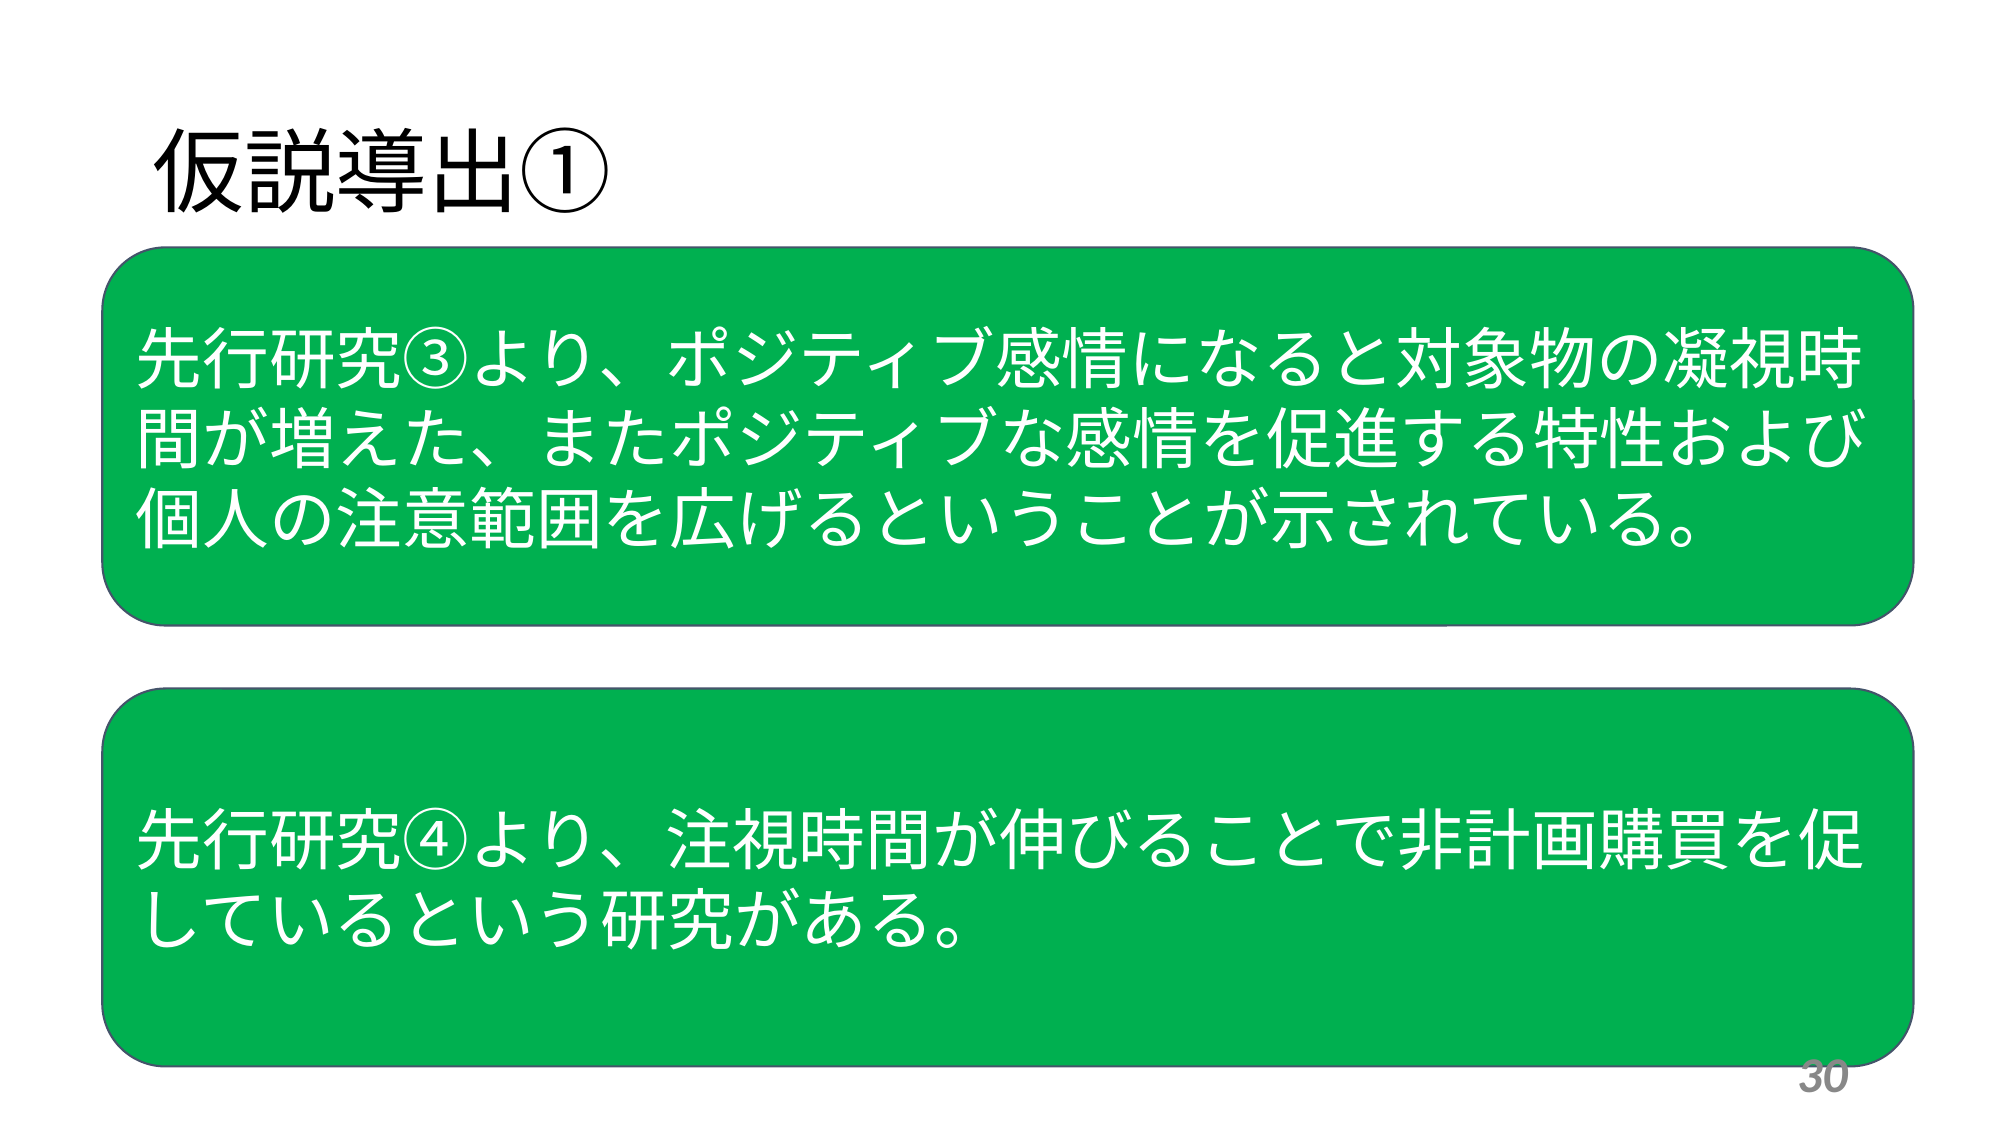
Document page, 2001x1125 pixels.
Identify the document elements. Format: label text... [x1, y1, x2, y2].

text_box 先行研究④より、注視時間が伸びることで非計画購買を促しているという研究がある。 [102, 688, 1914, 1067]
slide_number 30 [1412, 1042, 1863, 1103]
text_box 先行研究③より、ポジティブ感情になると対象物の凝視時間が増えた、またポジティブな感情を促進する特性および個人の注意範囲を広げるということが示されている。 [102, 247, 1914, 626]
title 仮説導出① [137, 59, 1863, 253]
